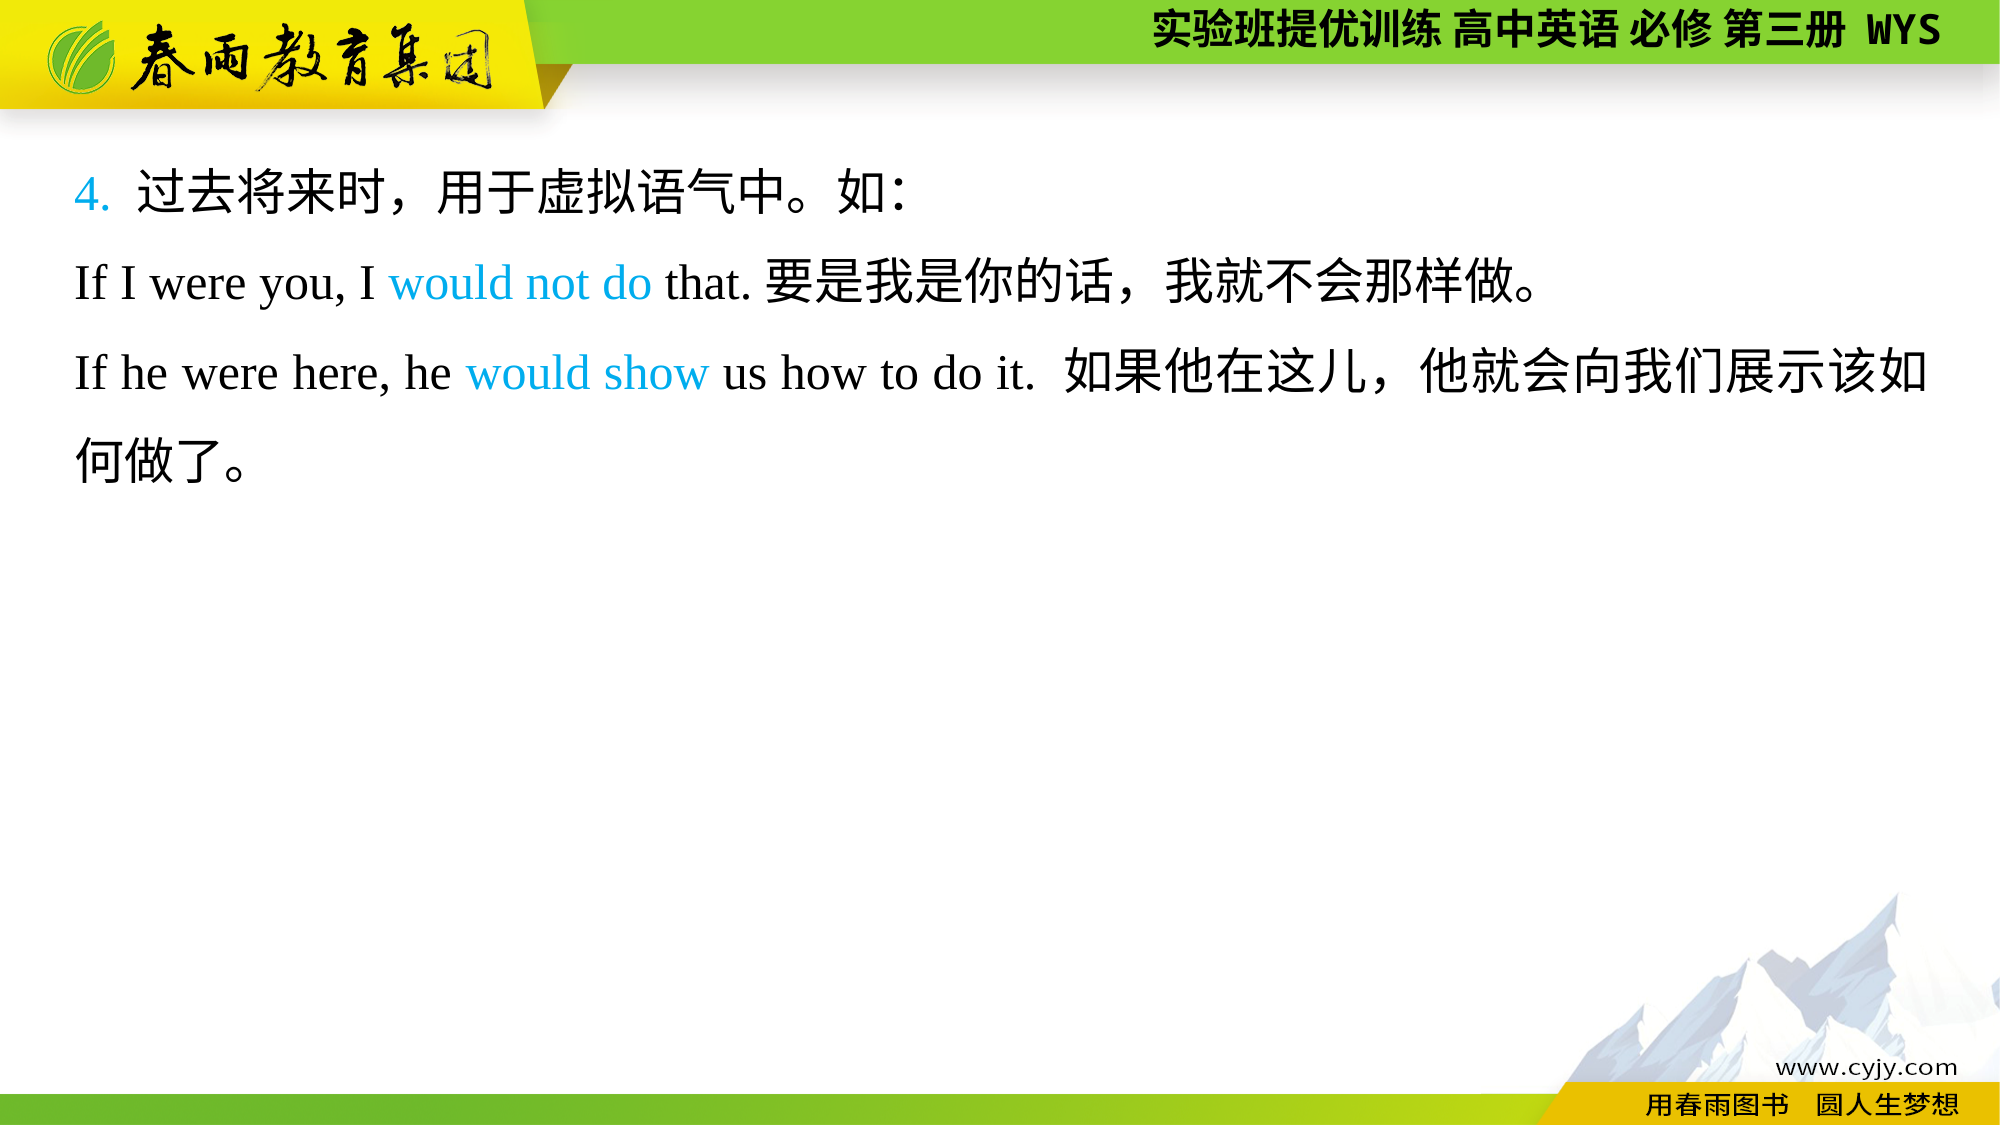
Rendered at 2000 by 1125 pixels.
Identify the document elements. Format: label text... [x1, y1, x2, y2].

picture [0, 0, 2000, 1125]
list 4. 过去将来时，用于虚拟语气中。如： If I were you, I would not do that.要是我是你的话，我就不会那样做。 If he were here, he would show us how to do it. 如果他在这儿，他就会向我们展示该如何做了。 [59, 122, 1944, 490]
